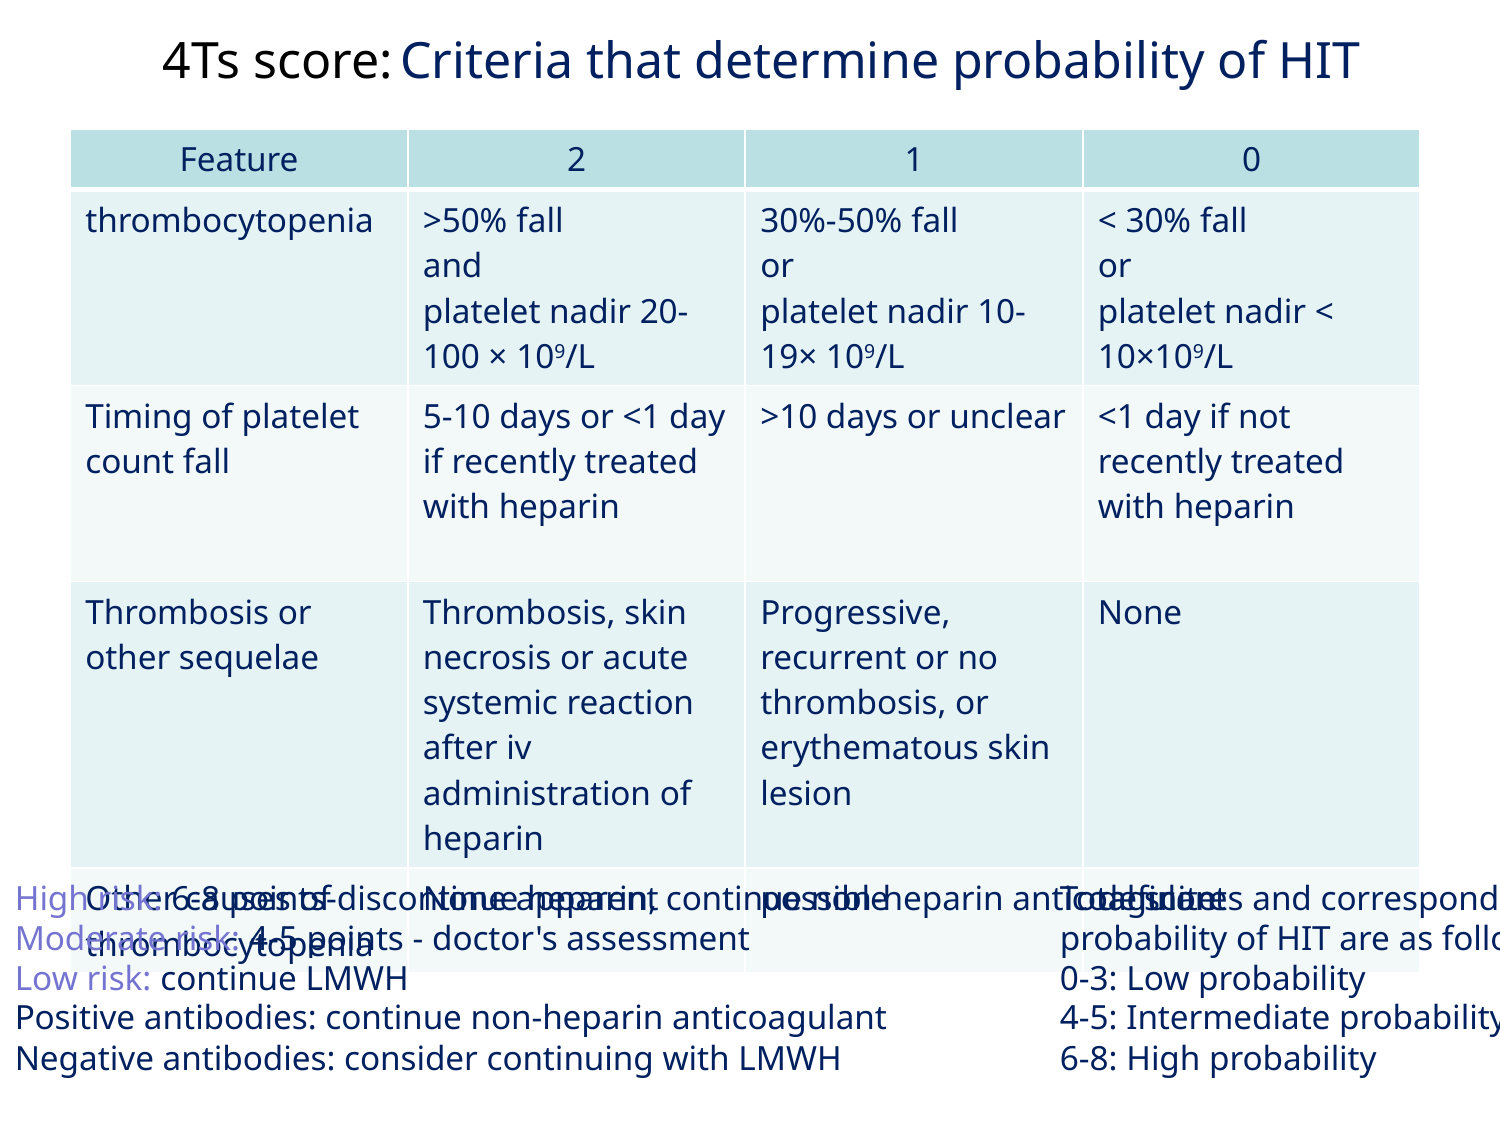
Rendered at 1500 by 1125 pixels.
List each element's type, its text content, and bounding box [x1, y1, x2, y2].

table_cell thrombocytopenia [71, 192, 407, 385]
table_cell >10 days or unclear [746, 386, 1082, 581]
table_header Feature [71, 130, 407, 187]
table_cell >50% fall and platelet nadir 20-100 × 109/L [409, 192, 744, 385]
table_header 2 [409, 130, 744, 187]
table_cell Thrombosis or other sequelae [71, 582, 407, 867]
text_box Total scores and corresponding probability of HIT are as follows: 0-3: Low probability 4-5: Intermediate probability 6-8: High probability [1045, 869, 1500, 1124]
table_cell < 30% fall or platelet nadir < 10×109/L [1084, 192, 1419, 385]
table_cell Timing of platelet count fall [71, 386, 407, 581]
table_cell 30%-50% fall or platelet nadir 10-19× 109/L [746, 192, 1082, 385]
table_cell Progressive, recurrent or no thrombosis, or erythematous skin lesion [746, 582, 1082, 867]
table_cell <1 day if not recently treated with heparin [1084, 386, 1419, 581]
table_cell Thrombosis, skin necrosis or acute systemic reaction after iv administration of heparin [409, 582, 744, 867]
text_box High risk: 6-8 points-discontinue heparin, continue non-heparin anticoagulant Moderate risk: 4-5 points - doctor's assessment Low risk: continue LMWH Positive antibodies: continue non-heparin anticoagulant Negative antibodies: consider continuing with LMWH [0, 869, 1045, 1084]
table_header 1 [746, 130, 1082, 187]
table_header 0 [1084, 130, 1419, 187]
table_cell None [1084, 582, 1419, 867]
table_cell 5-10 days or <1 day if recently treated with heparin [409, 386, 744, 581]
title 4Ts score: Criteria that determine probability of HIT [0, 0, 1500, 153]
